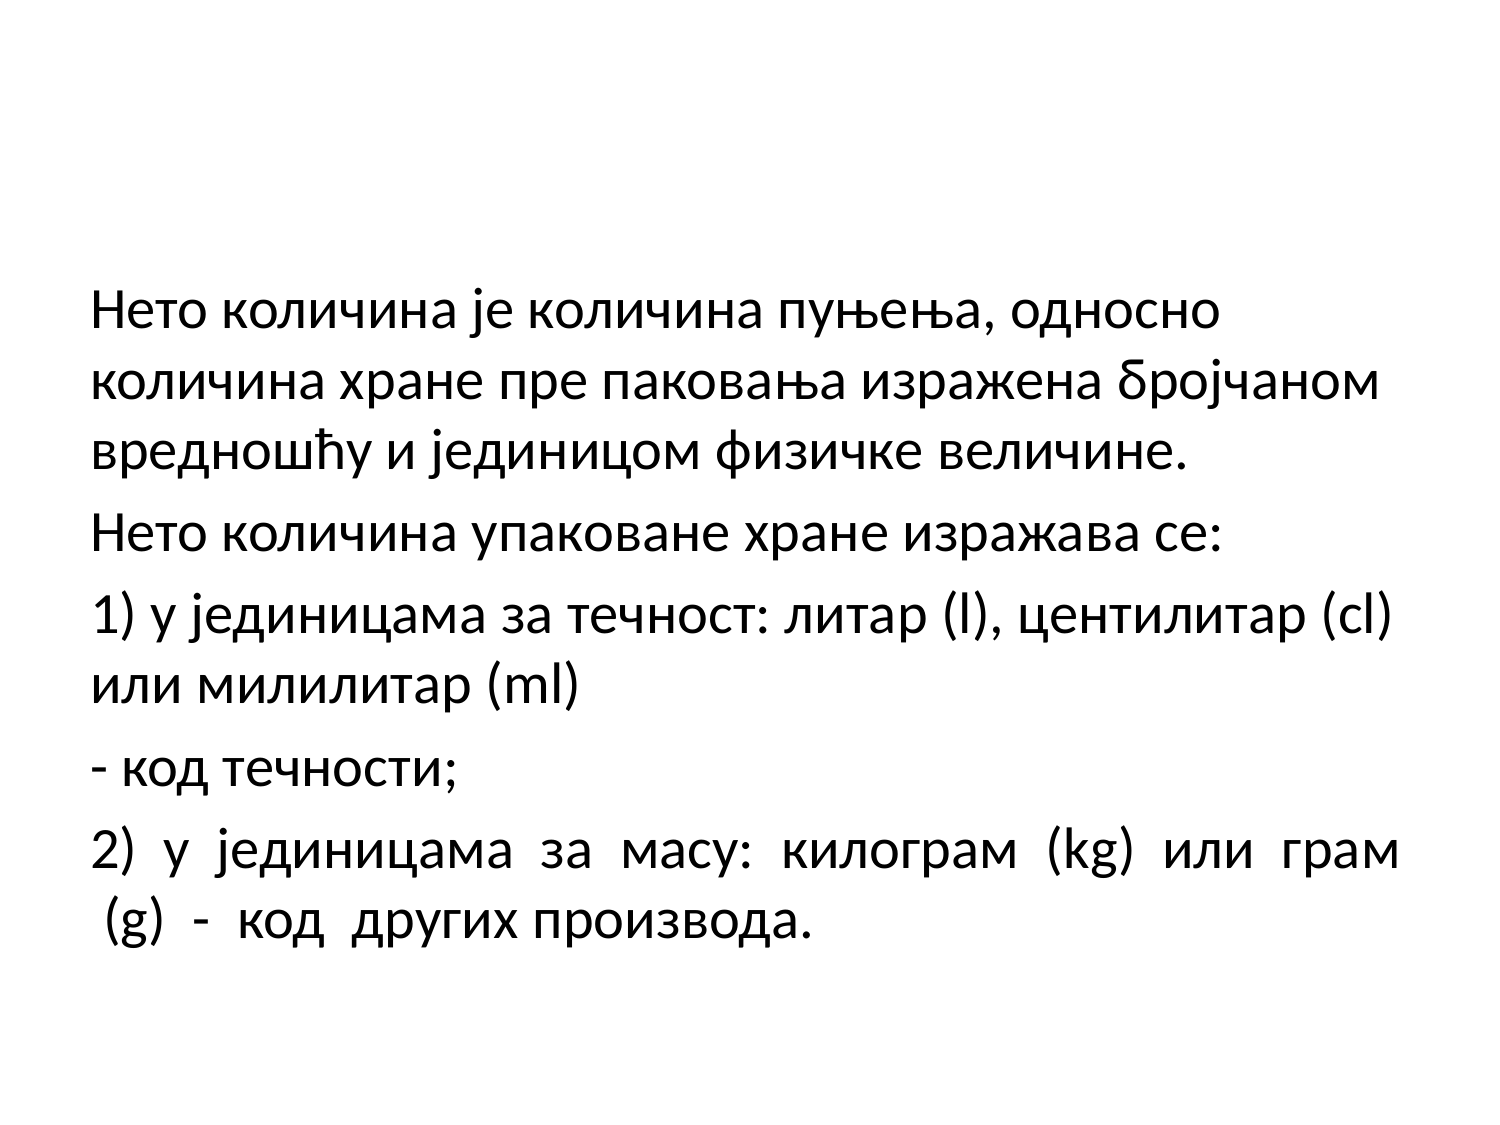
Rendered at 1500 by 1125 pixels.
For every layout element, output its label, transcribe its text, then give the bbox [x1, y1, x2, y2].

list Нето количина је количина пуњења, односно количина хране пре паковања изражена бројчаном вредношћу и јединицом физичке величине. Нето количина упаковане хране изражава се: 1) у јединицама за течност: литар (l), центилитар (cl) или милилитар (ml) - код течности; 2) у јединицама за масу: килограм (kg) или грам (g) - код других производа. [75, 262, 1425, 1005]
